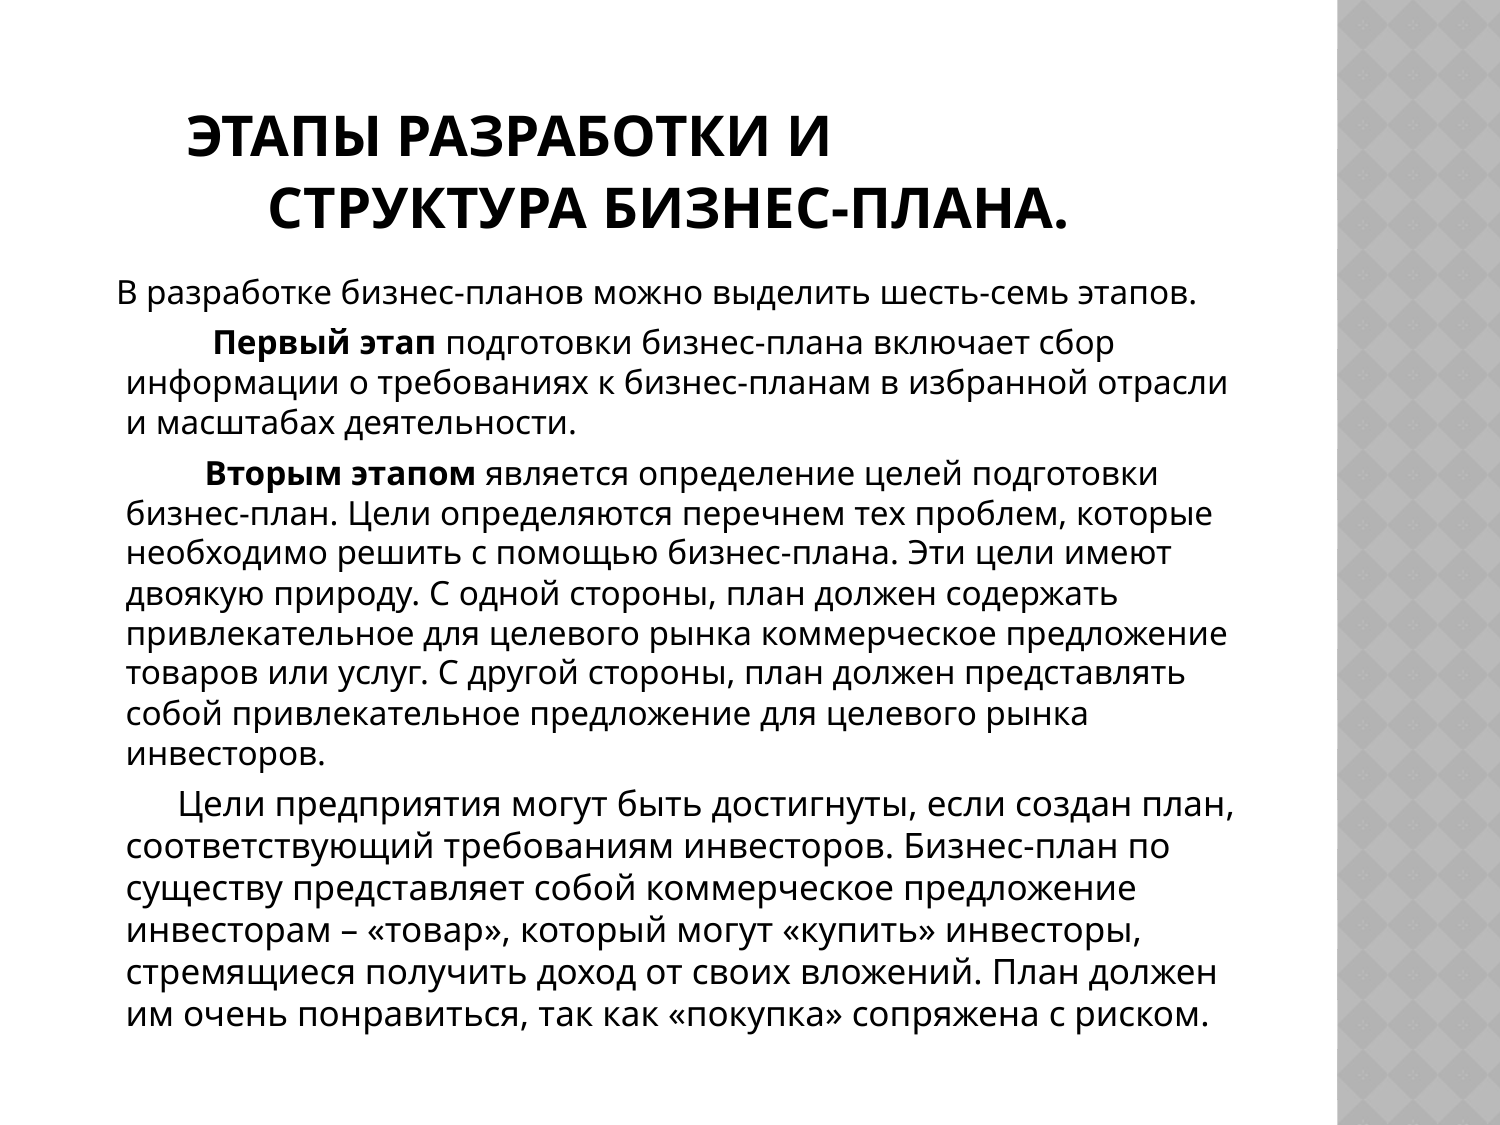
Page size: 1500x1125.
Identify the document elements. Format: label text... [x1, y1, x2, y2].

list В разработке бизнес-планов можно выделить шесть-семь этапов. Первый этап подготовки бизнес-плана включает сбор информации о требованиях к бизнес-планам в избранной отрасли и масштабах деятельности. Вторым этапом является определение целей подготовки бизнес-план. Цели определяются перечнем тех проблем, которые необходимо решить с помощью бизнес-плана. Эти цели имеют двоякую природу. С одной стороны, план должен содержать привлекательное для целевого рынка коммерческое предложение товаров или услуг. С другой стороны, план должен представлять собой привлекательное предложение для целевого рынка инвесторов. Цели предприятия могут быть достигнуты, если создан план, соответствующий требованиям инвесторов. Бизнес-план по существу представляет собой коммерческое предложение инвесторам – «товар», который могут «купить» инвесторы, стремящиеся получить доход от своих вложений. План должен им очень понравиться, так как «покупка» сопряжена с риском. [75, 264, 1263, 1059]
title Этапы разработки и структура бизнес-плана. [75, 52, 1263, 240]
